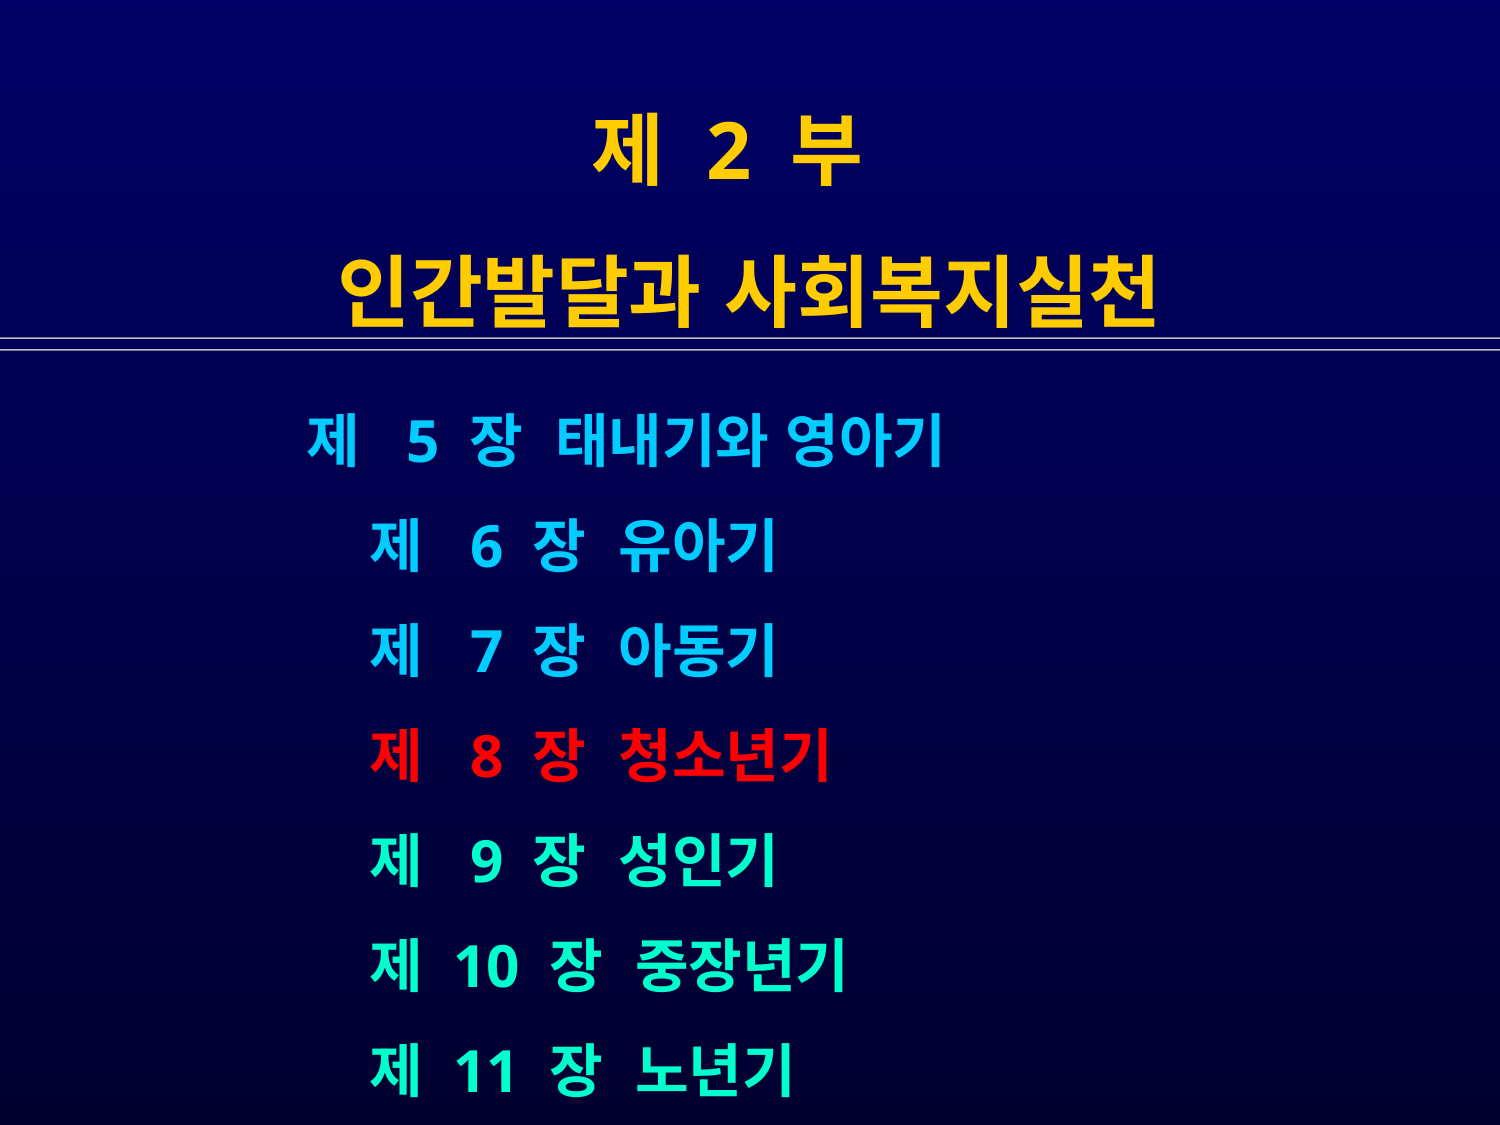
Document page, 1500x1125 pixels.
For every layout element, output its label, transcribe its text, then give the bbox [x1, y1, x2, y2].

text_box 제 5 장 태내기와 영아기 제 6 장 유아기 제 7 장 아동기 제 8 장 청소년기 제 9 장 성인기 제 10 장 중장년기 제 11 장 노년기 [0, 361, 1500, 1112]
title 제 2 부 인간발달과 사회복지실천 [0, 339, 1500, 348]
title 제 2 부 인간발달과 사회복지실천 [0, 42, 1500, 338]
